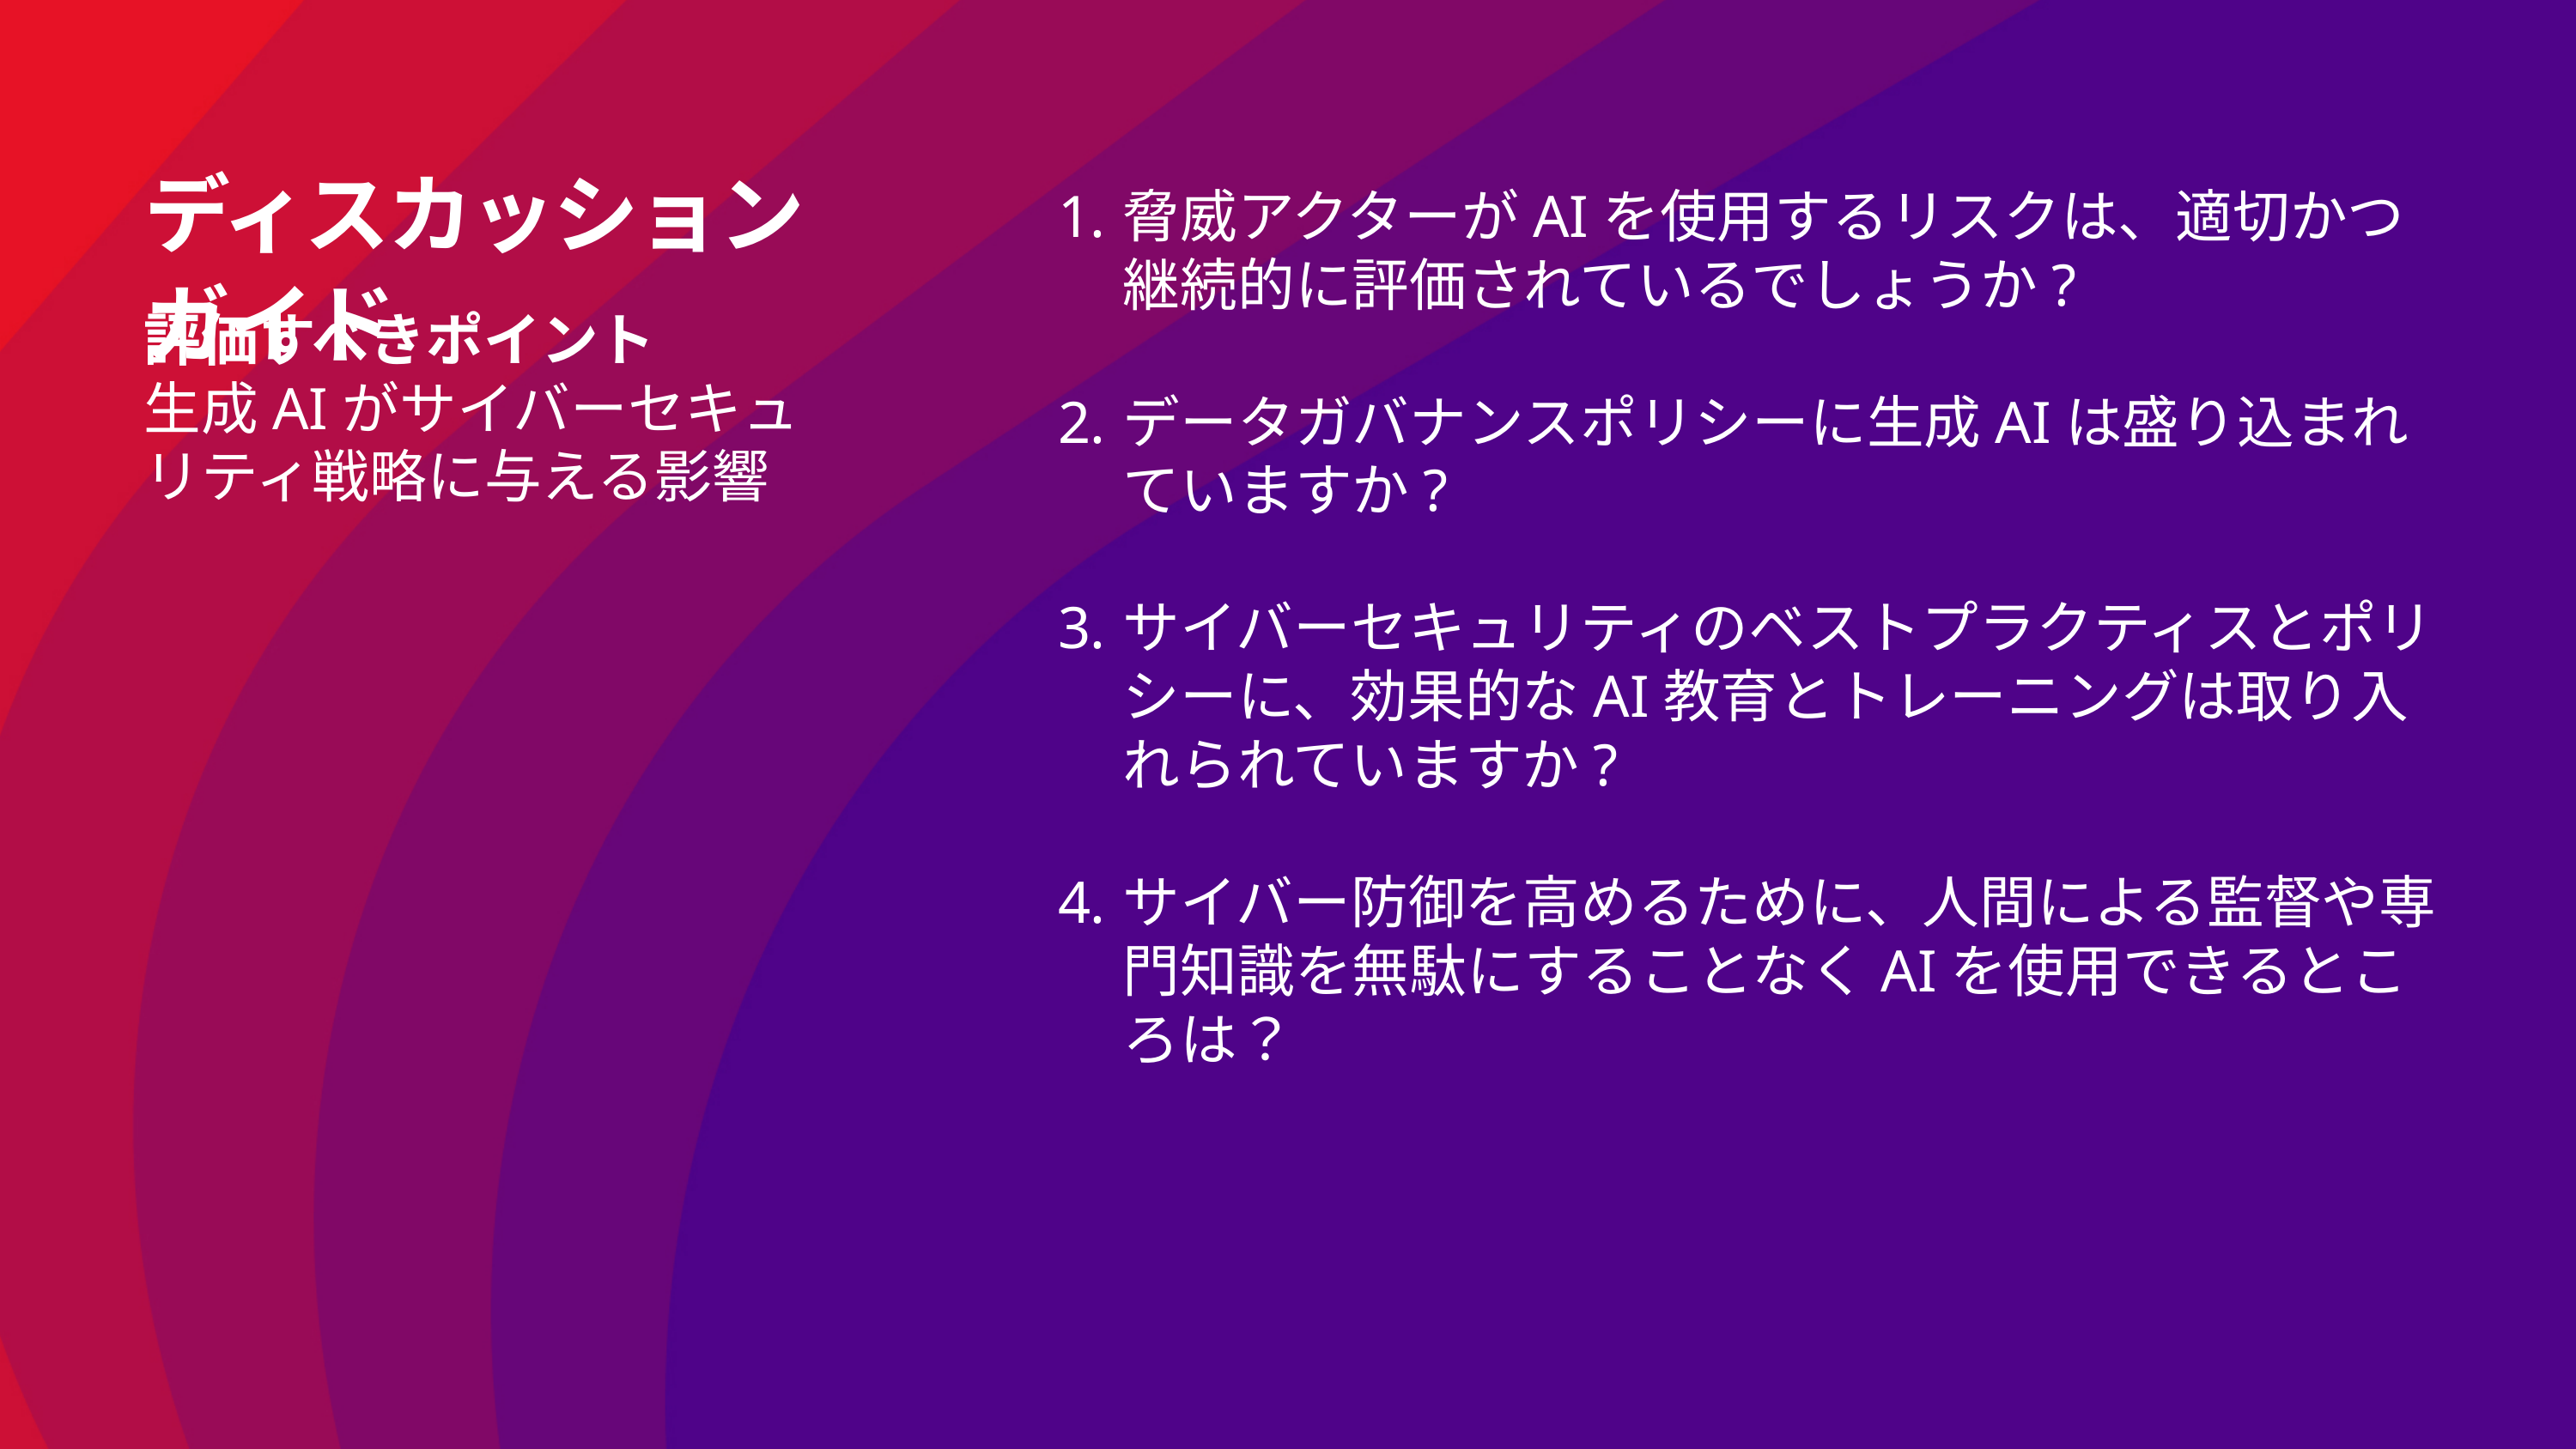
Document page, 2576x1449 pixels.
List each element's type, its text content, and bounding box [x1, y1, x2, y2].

text_box ディスカッションガイド [144, 153, 871, 373]
picture [0, 0, 2576, 1449]
text_box 評価すべきポイント 生成AIがサイバーセキュリティ戦略に与える影響 [143, 303, 815, 510]
text_box 脅威アクターがAIを使用するリスクは、適切かつ継続的に評価されているでしょうか? ​ データガバナンスポリシーに生成AIは盛り込まれていますか? ​ サイバーセキュリティのベストプラクティスとポリシーに、効果的なAI教育とトレーニングは取り入れられていますか? サイバー防御を高めるために、人間による監督や専門知識を無駄にすることなくAIを使用できるところは？ [1025, 179, 2459, 1072]
